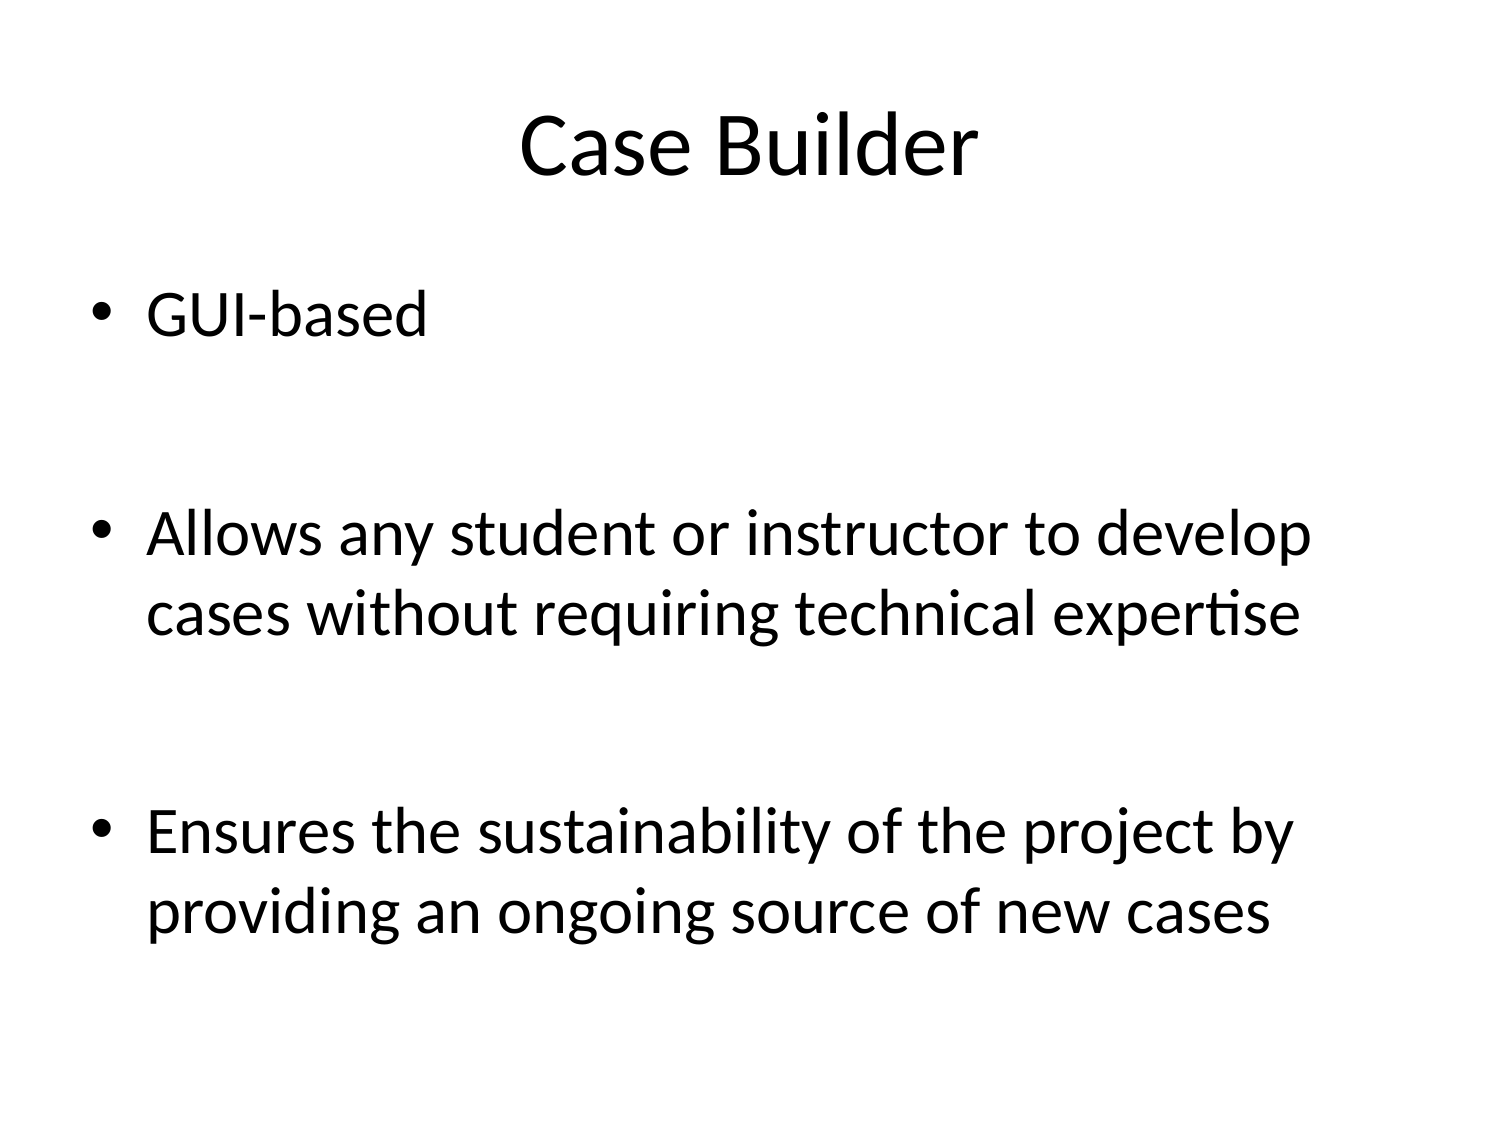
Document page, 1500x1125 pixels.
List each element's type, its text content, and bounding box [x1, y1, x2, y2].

list GUI-based Allows any student or instructor to develop cases without requiring technical expertise Ensures the sustainability of the project by providing an ongoing source of new cases [75, 262, 1425, 1005]
title Case Builder [75, 45, 1425, 233]
